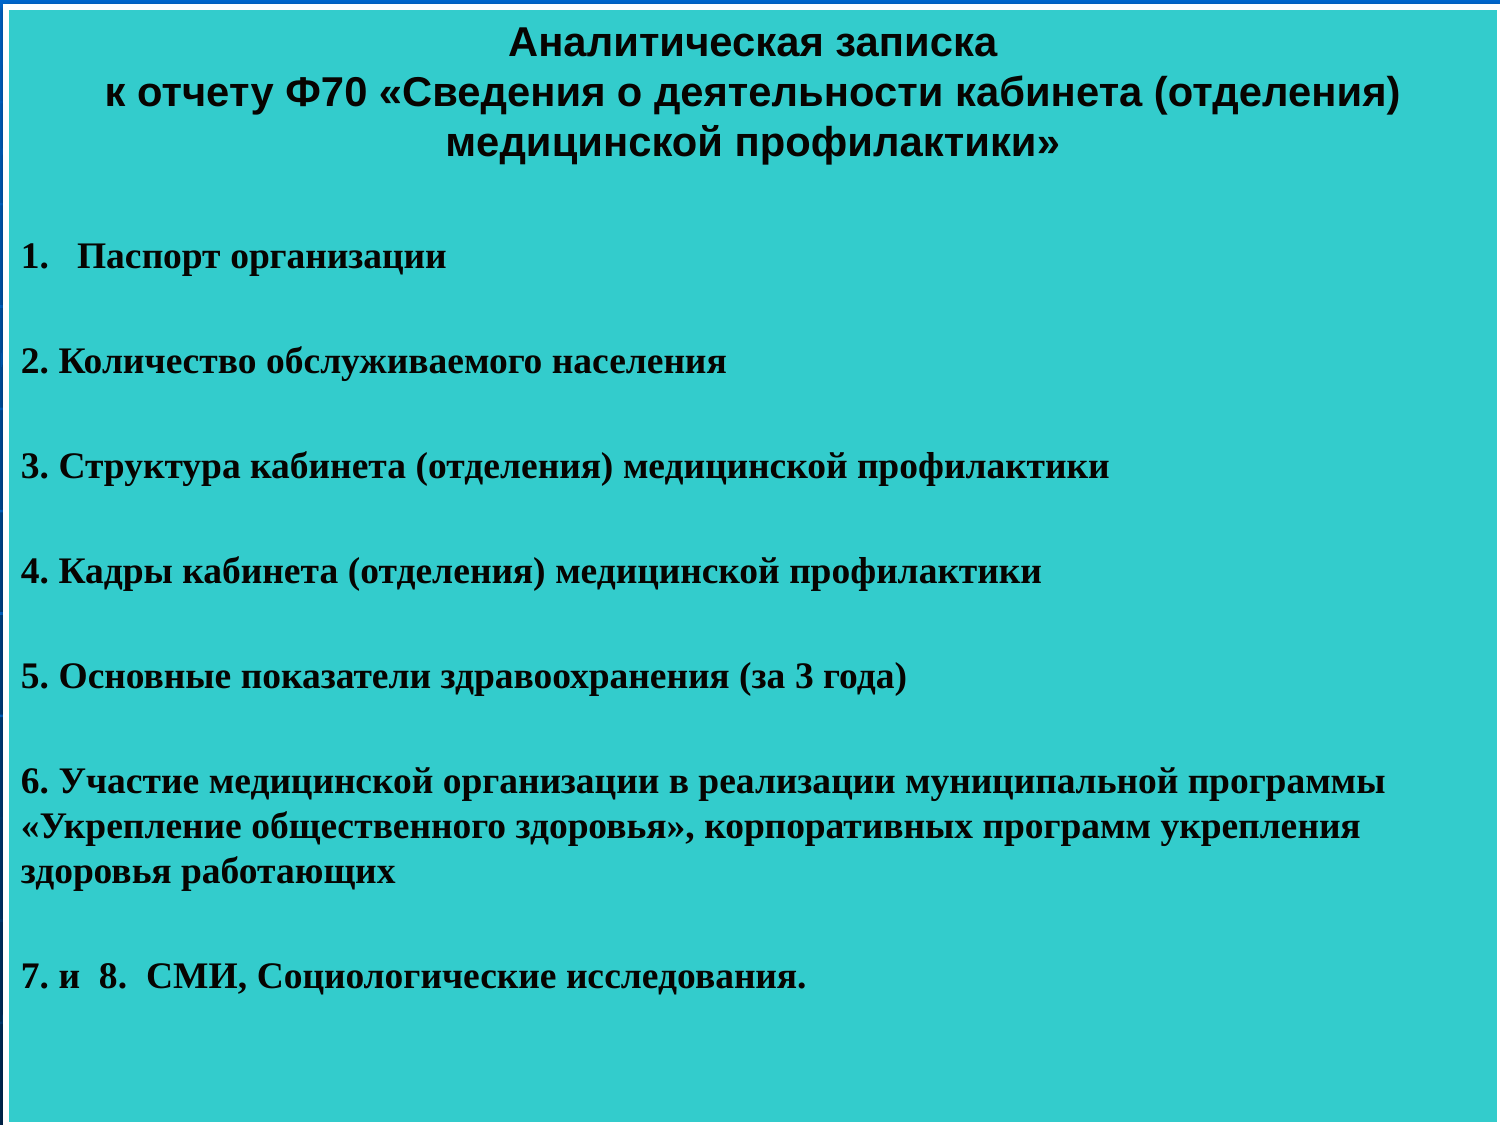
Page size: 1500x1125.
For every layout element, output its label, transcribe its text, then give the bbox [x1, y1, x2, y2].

list Аналитическая записка к отчету Ф70 «Сведения о деятельности кабинета (отделения) медицинской профилактики» Паспорт организации 2. Количество обслуживаемого населения 3. Структура кабинета (отделения) медицинской профилактики 4. Кадры кабинета (отделения) медицинской профилактики 5. Основные показатели здравоохранения (за 3 года) 6. Участие медицинской организации в реализации муниципальной программы «Укрепление общественного здоровья», корпоративных программ укрепления здоровья работающих 7. и 8. СМИ, Социологические исследования. [3, 4, 1500, 1125]
